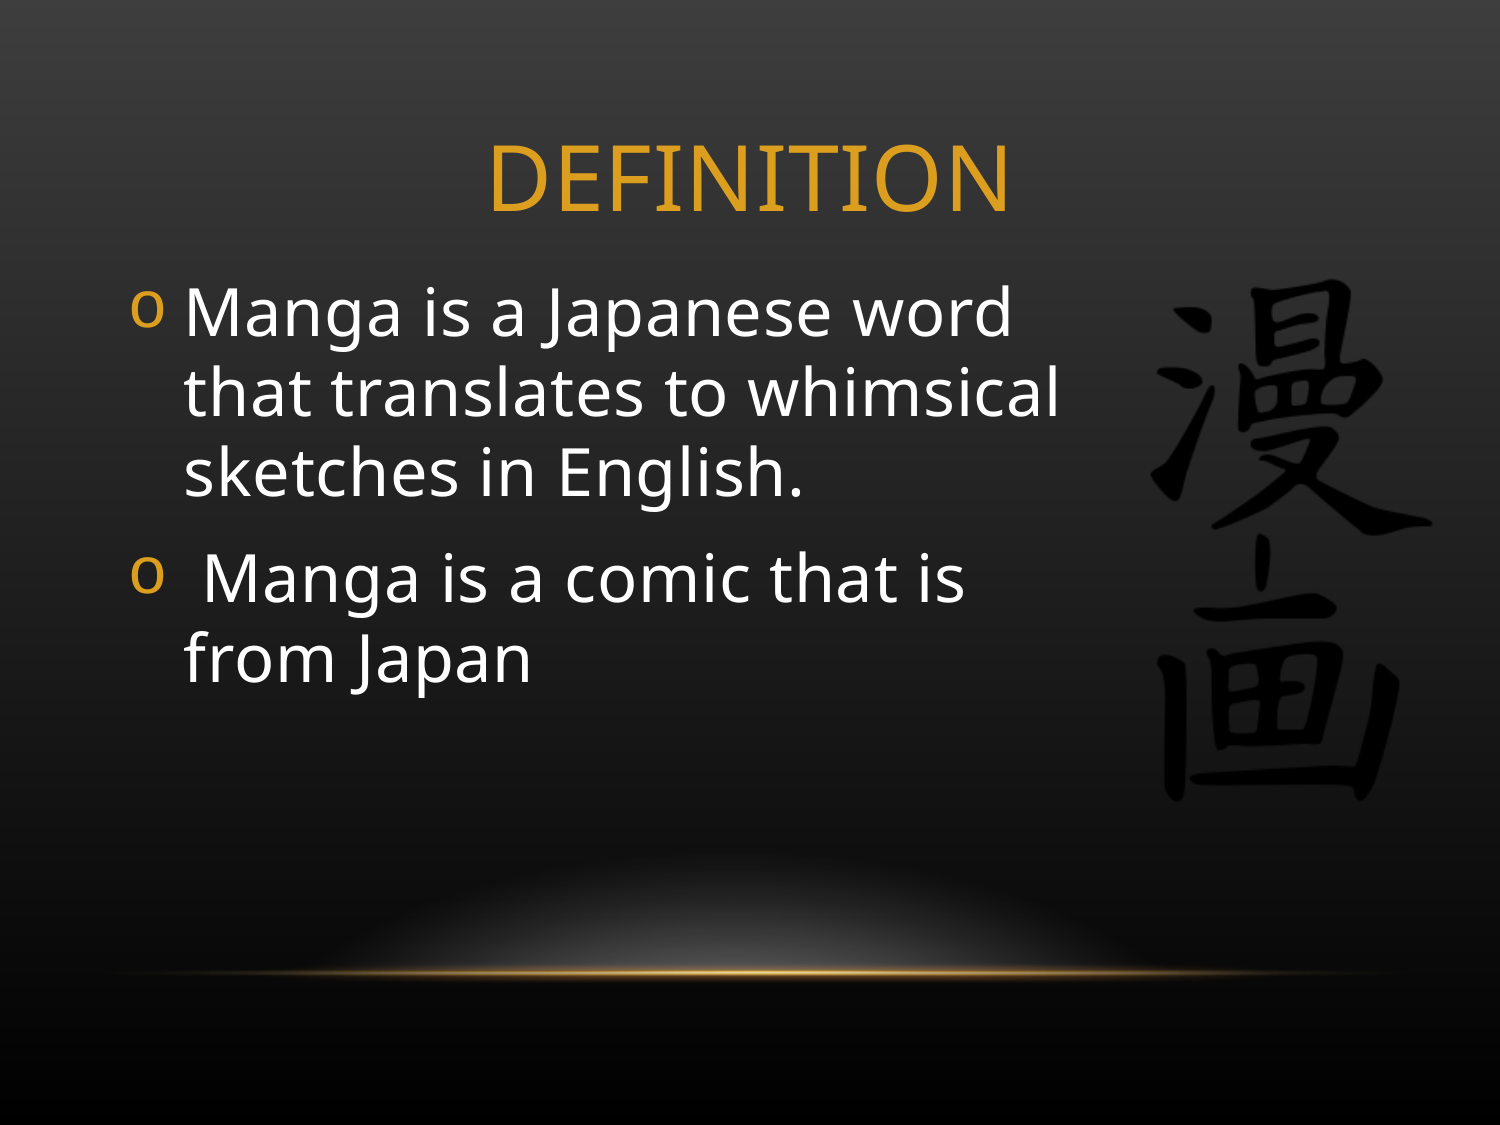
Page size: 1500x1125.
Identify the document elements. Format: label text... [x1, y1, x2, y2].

picture [0, 0, 1500, 1125]
list Manga is a Japanese word that translates to whimsical sketches in English. Manga is a comic that is from Japan [112, 262, 1100, 938]
title definition [112, 50, 1413, 238]
